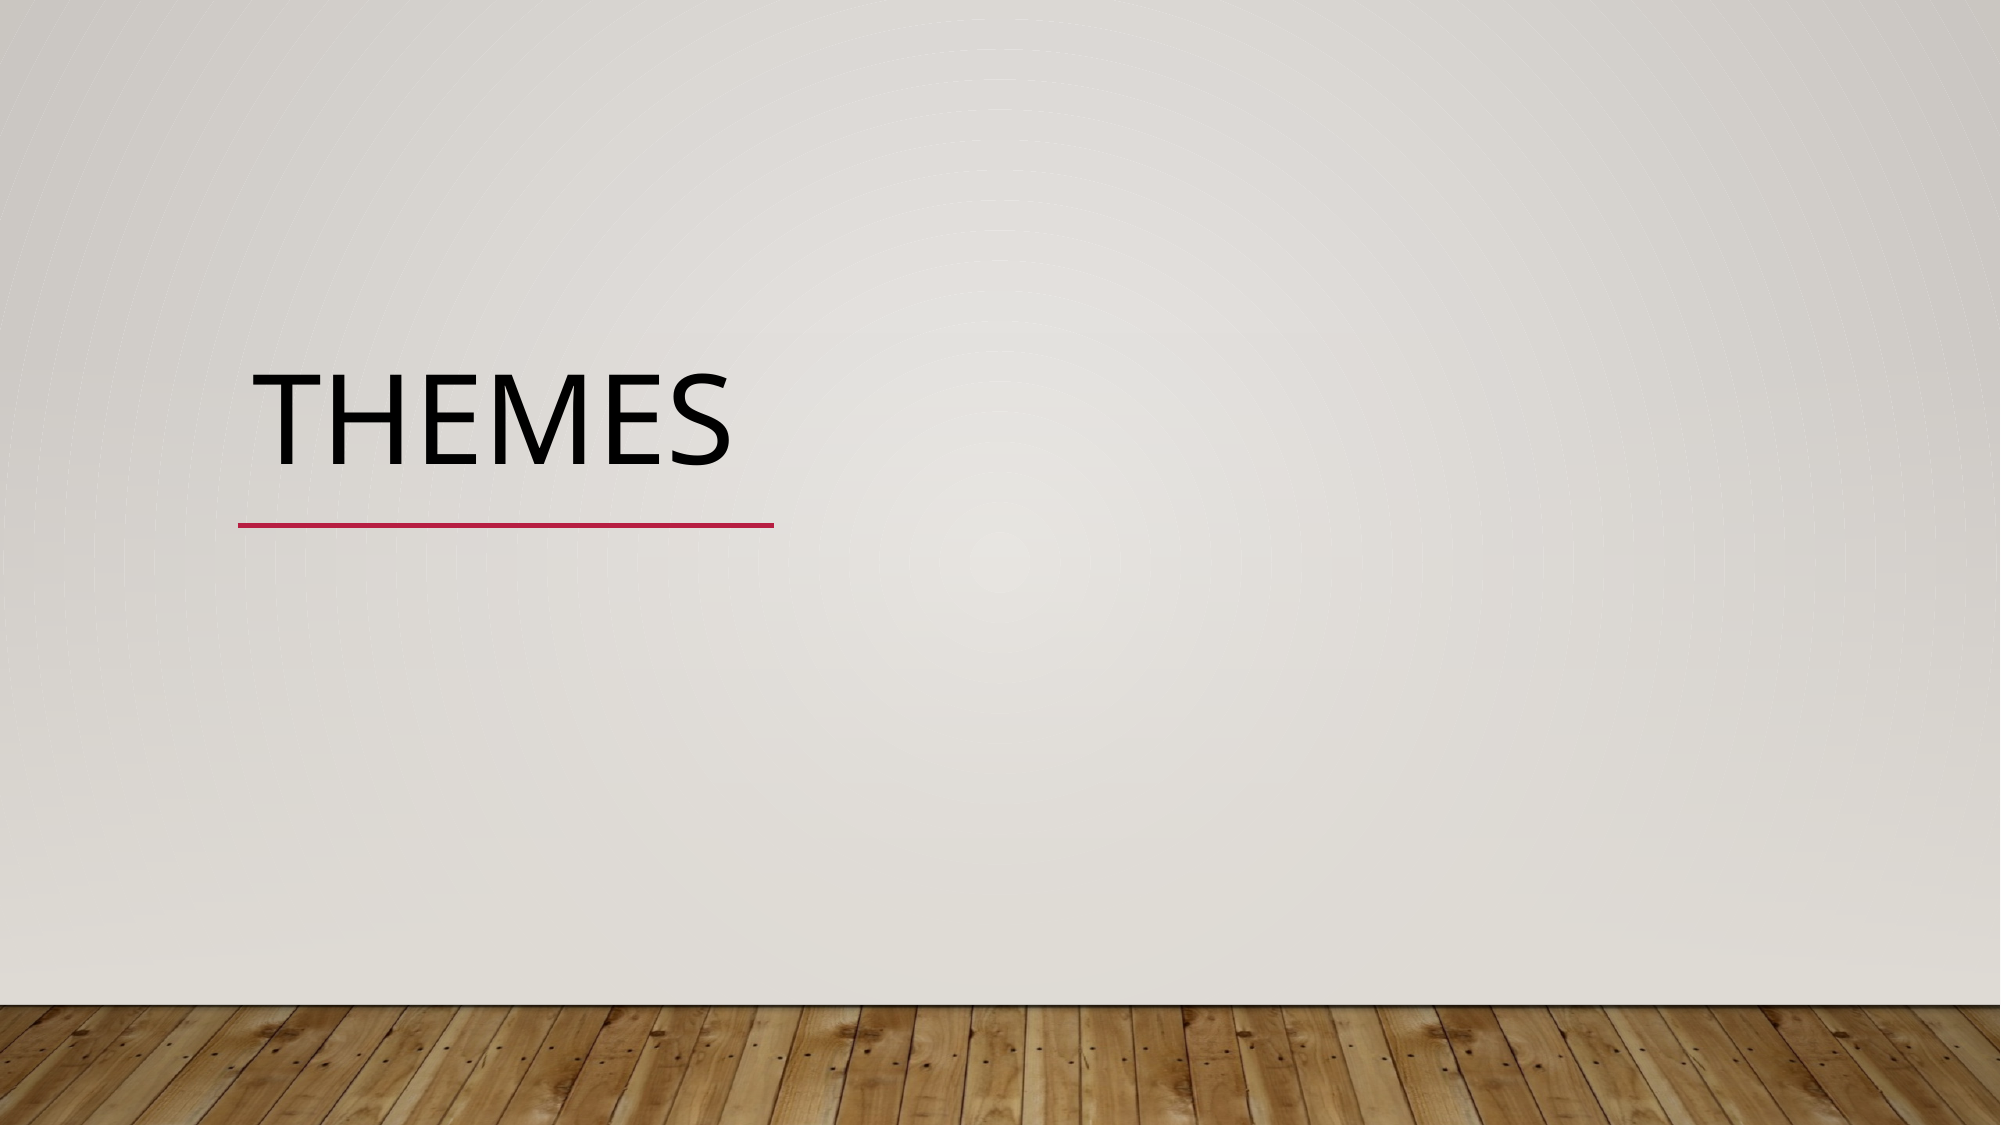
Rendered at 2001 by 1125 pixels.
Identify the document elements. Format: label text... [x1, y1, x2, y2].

picture [0, 1005, 2000, 1125]
title THEMES [236, 131, 774, 500]
